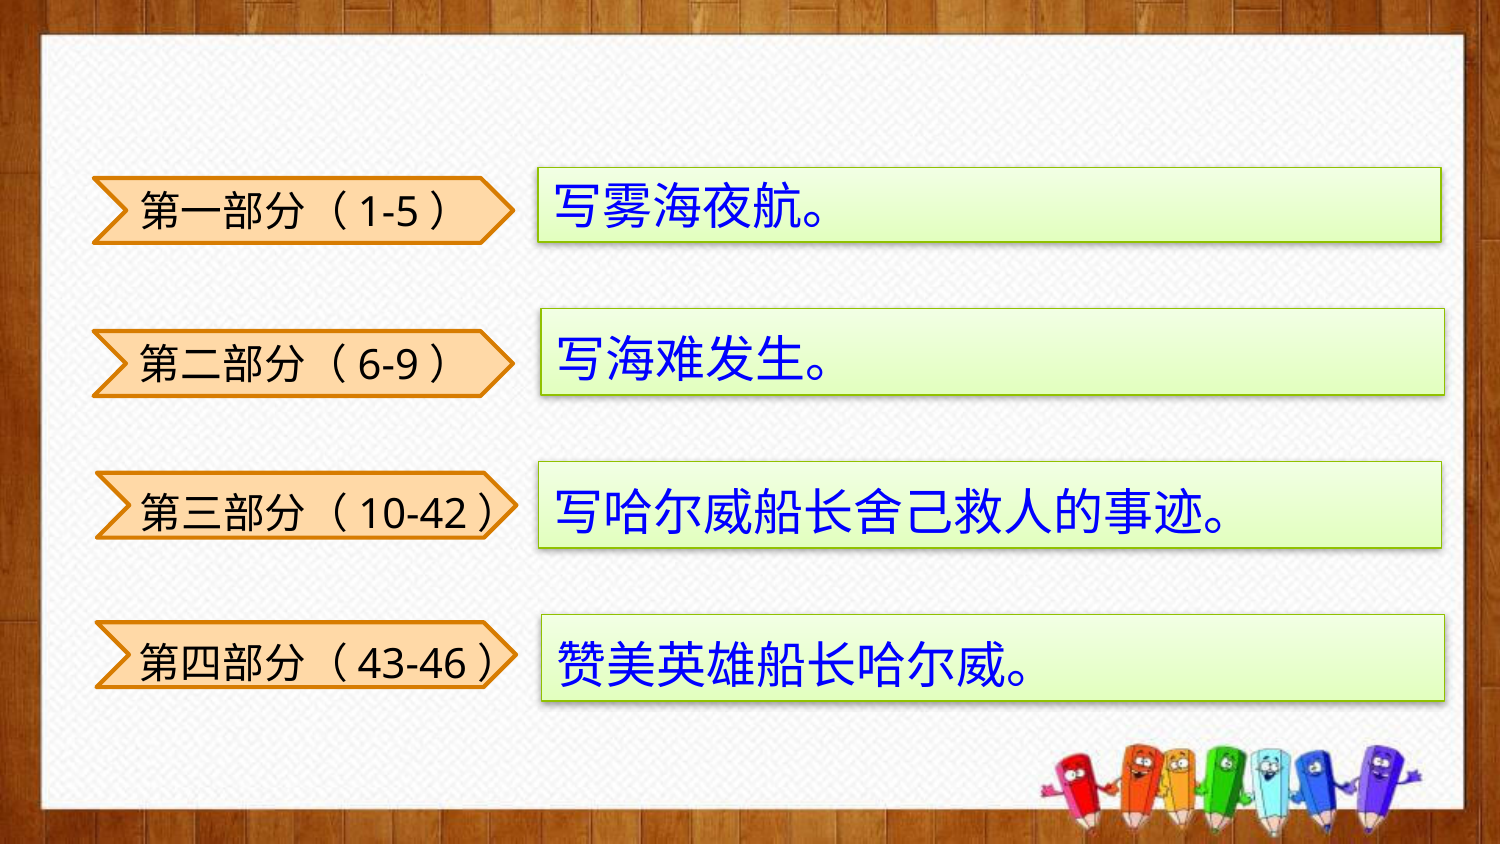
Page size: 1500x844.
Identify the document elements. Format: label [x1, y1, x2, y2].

text_box [93, 162, 1442, 244]
text_box [93, 308, 1445, 397]
text_box [96, 614, 1445, 703]
picture [0, 0, 1500, 844]
text_box [96, 461, 1442, 550]
